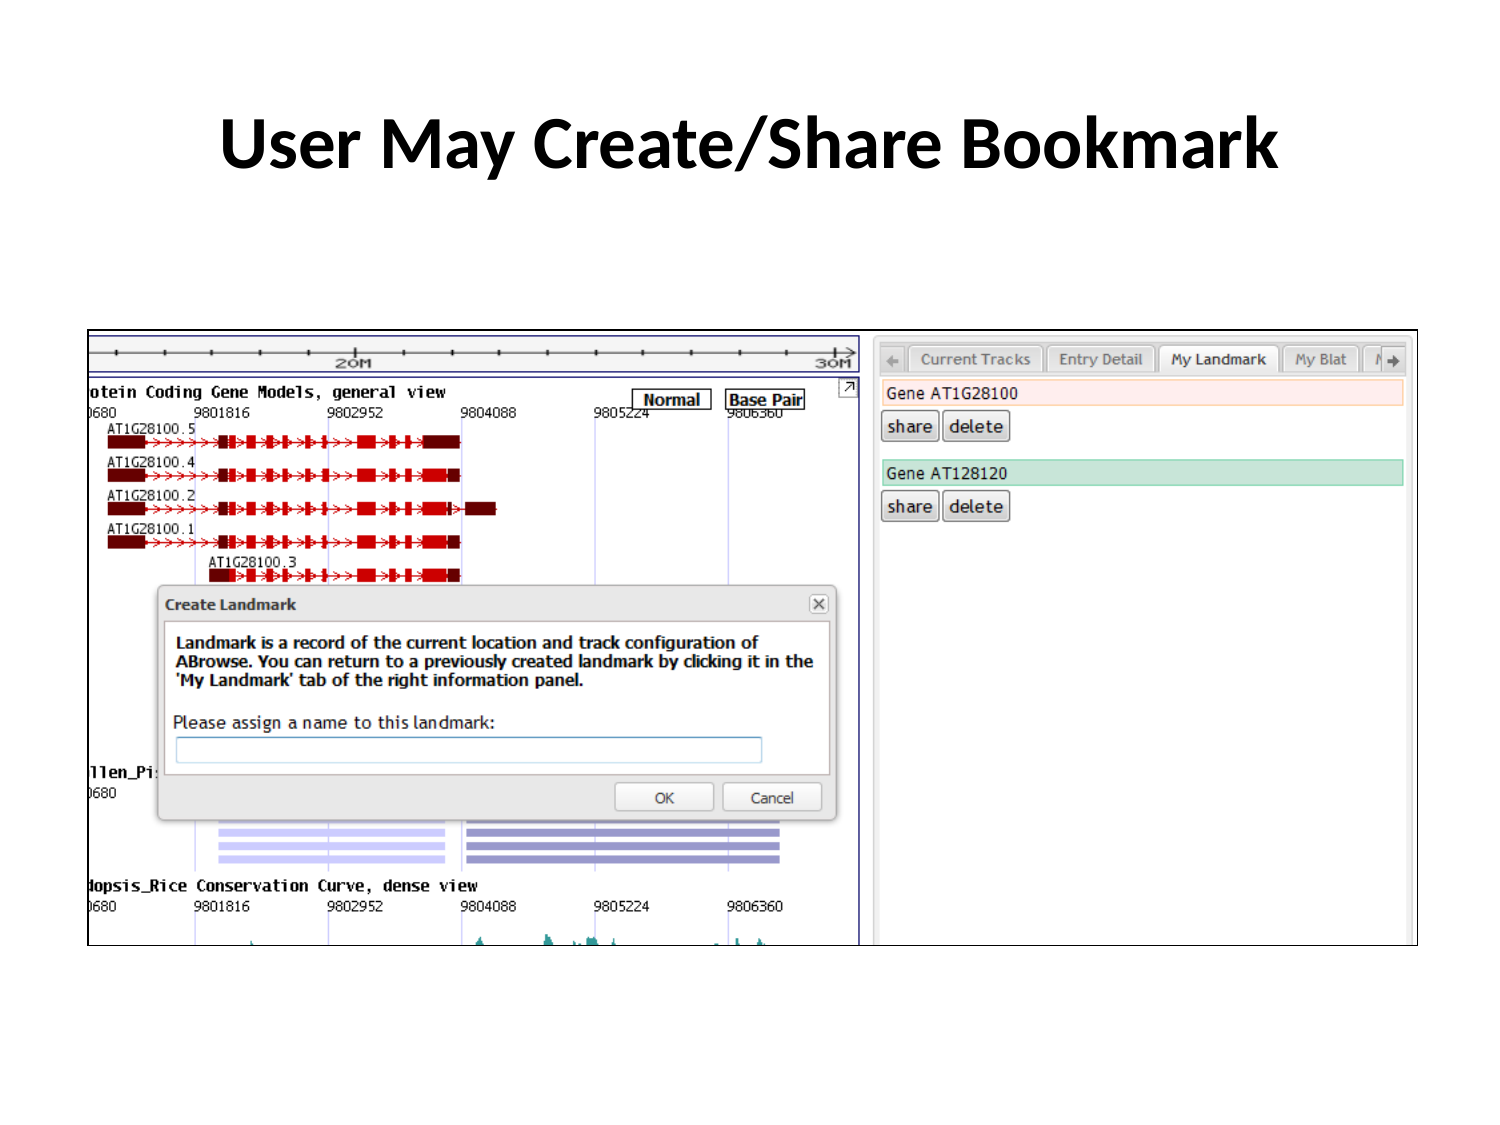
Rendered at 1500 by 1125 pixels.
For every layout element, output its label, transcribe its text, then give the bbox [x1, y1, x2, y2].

title User May Create/Share Bookmark [75, 45, 1425, 233]
picture [88, 330, 1418, 945]
